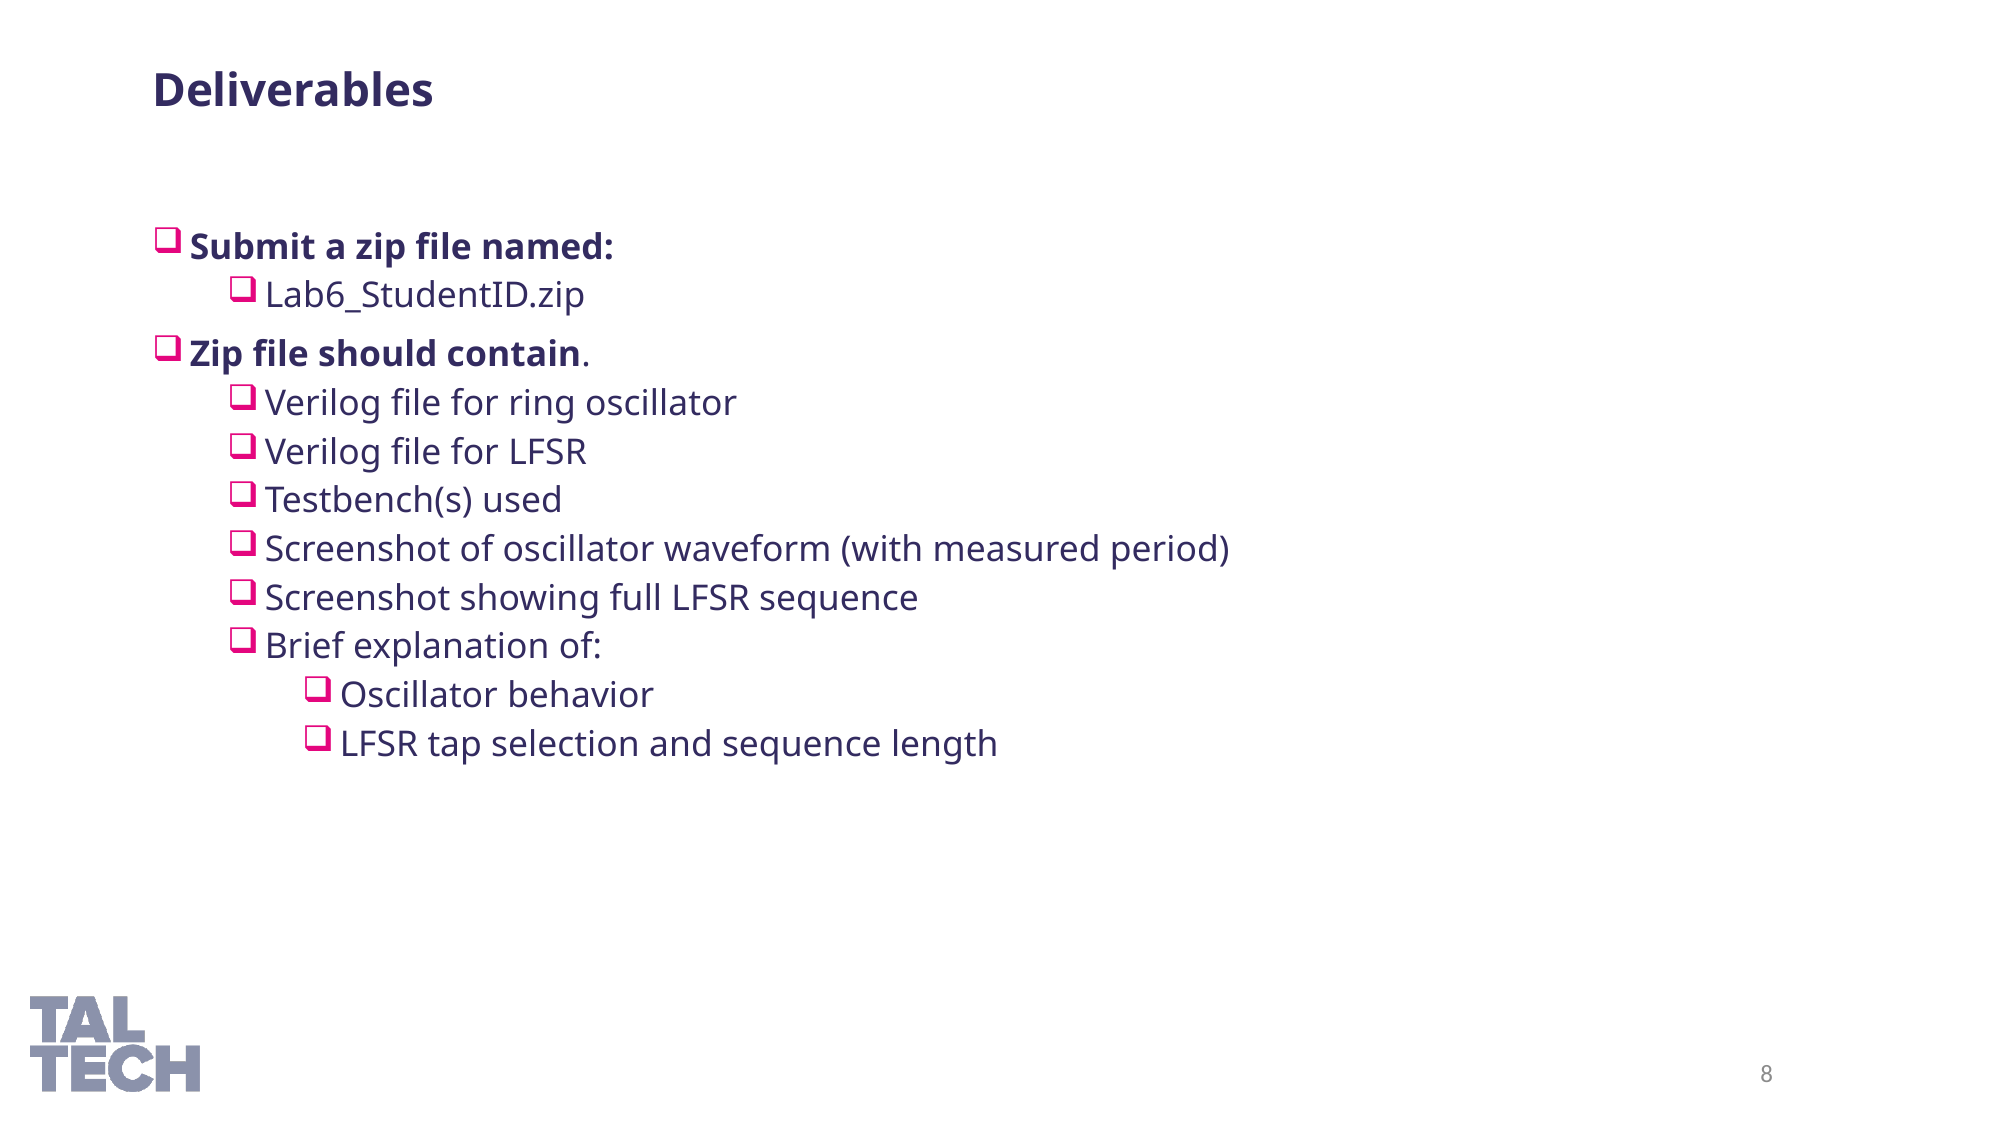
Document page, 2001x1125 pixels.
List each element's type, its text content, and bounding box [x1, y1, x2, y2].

list Submit a zip file named: Lab6_StudentID.zip Zip file should contain. Verilog file for ring oscillator Verilog file for LFSR Testbench(s) used Screenshot of oscillator waveform (with measured period) Screenshot showing full LFSR sequence Brief explanation of: Oscillator behavior LFSR tap selection and sequence length [137, 221, 1863, 1014]
title Deliverables [137, 59, 1863, 187]
picture [25, 990, 204, 1097]
slide_number 8 [1338, 1042, 1789, 1103]
